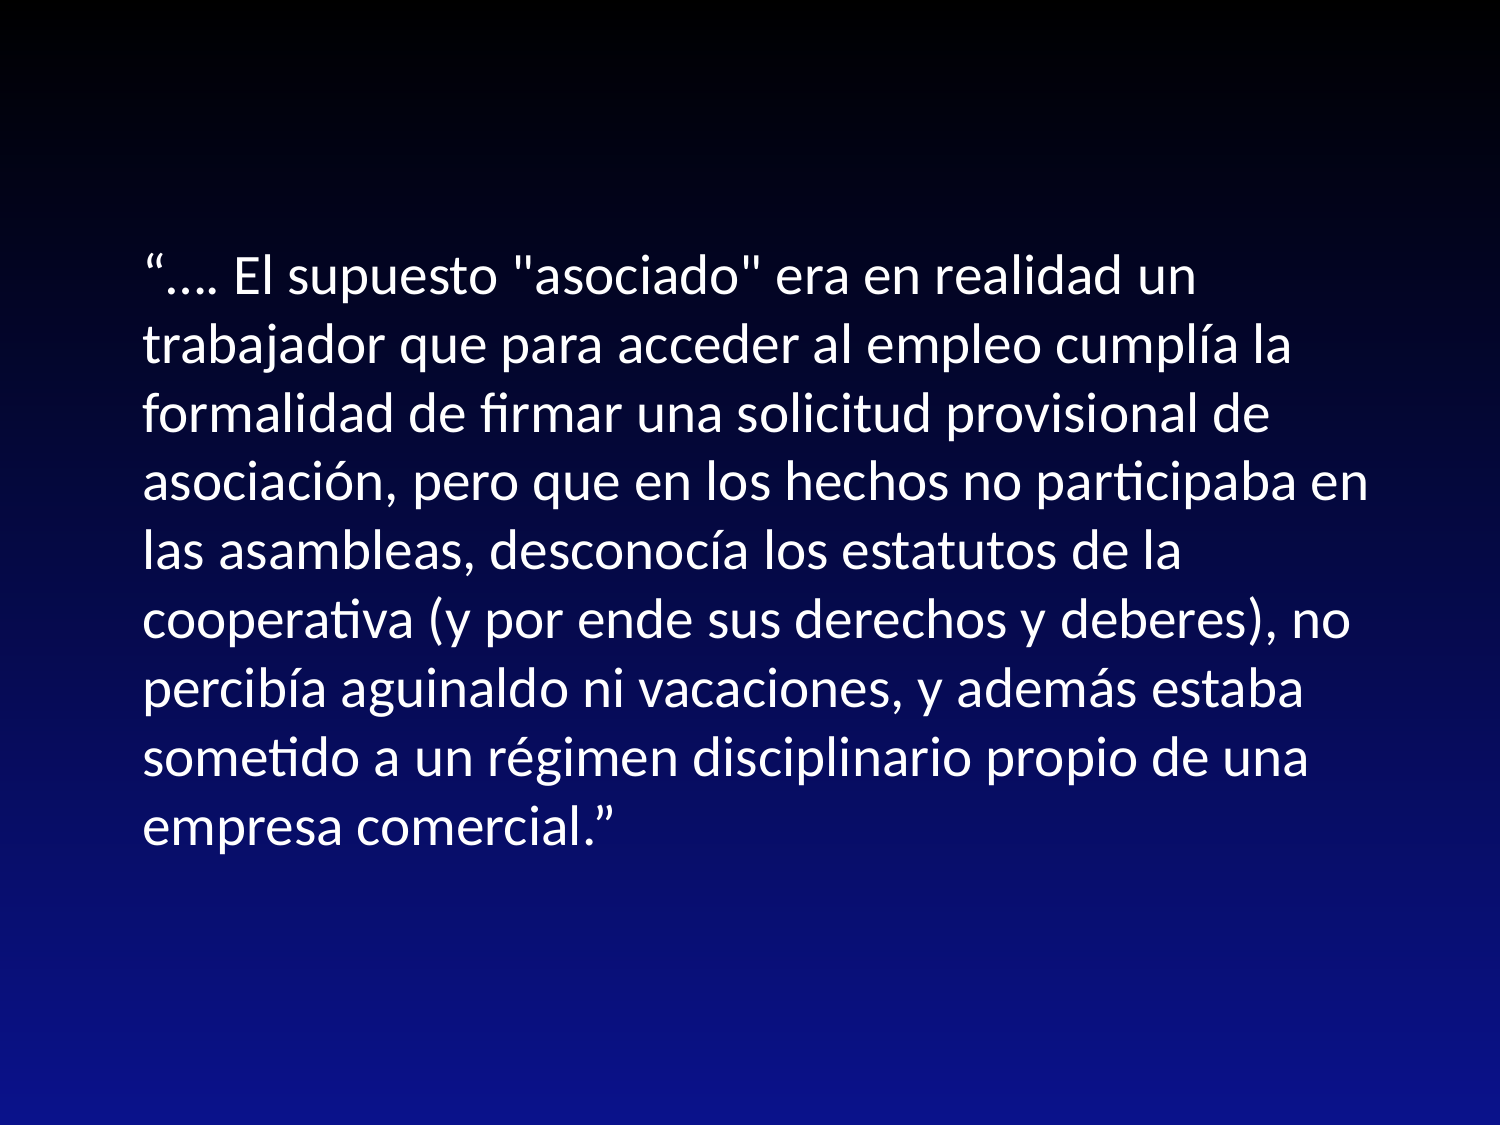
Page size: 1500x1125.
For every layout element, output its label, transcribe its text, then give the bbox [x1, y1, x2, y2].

list “…. El supuesto "asociado" era en realidad un trabajador que para acceder al empleo cumplía la formalidad de firmar una solicitud provisional de asociación, pero que en los hechos no participaba en las asambleas, desconocía los estatutos de la cooperativa (y por ende sus derechos y deberes), no percibía aguinaldo ni vacaciones, y además estaba sometido a un régimen disciplinario propio de una empresa comercial.” [75, 160, 1425, 1005]
